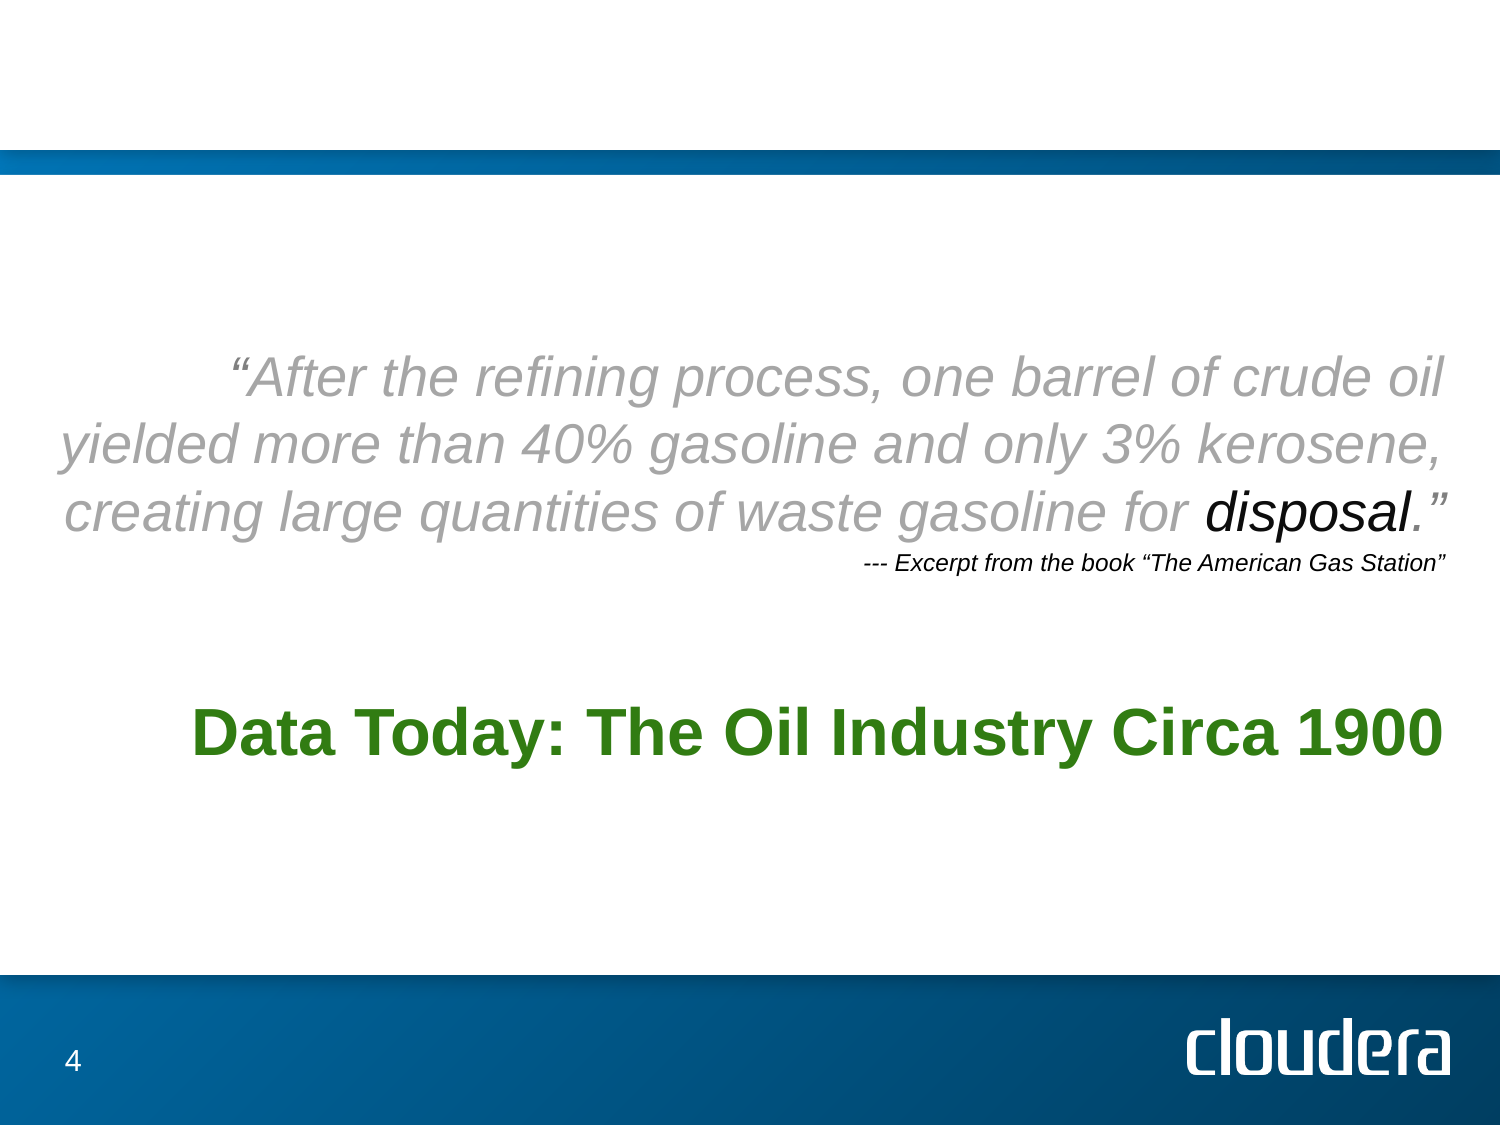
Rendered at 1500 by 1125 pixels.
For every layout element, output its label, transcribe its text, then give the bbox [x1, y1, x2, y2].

title Data Today: The Oil Industry Circa 1900 [42, 666, 1461, 791]
list “After the refining process, one barrel of crude oil yielded more than 40% gasoline and only 3% kerosene, creating large quantities of waste gasoline for disposal.” --- Excerpt from the book “The American Gas Station” [42, 333, 1461, 643]
picture [1187, 1018, 1450, 1075]
slide_number 4 [50, 1031, 400, 1092]
